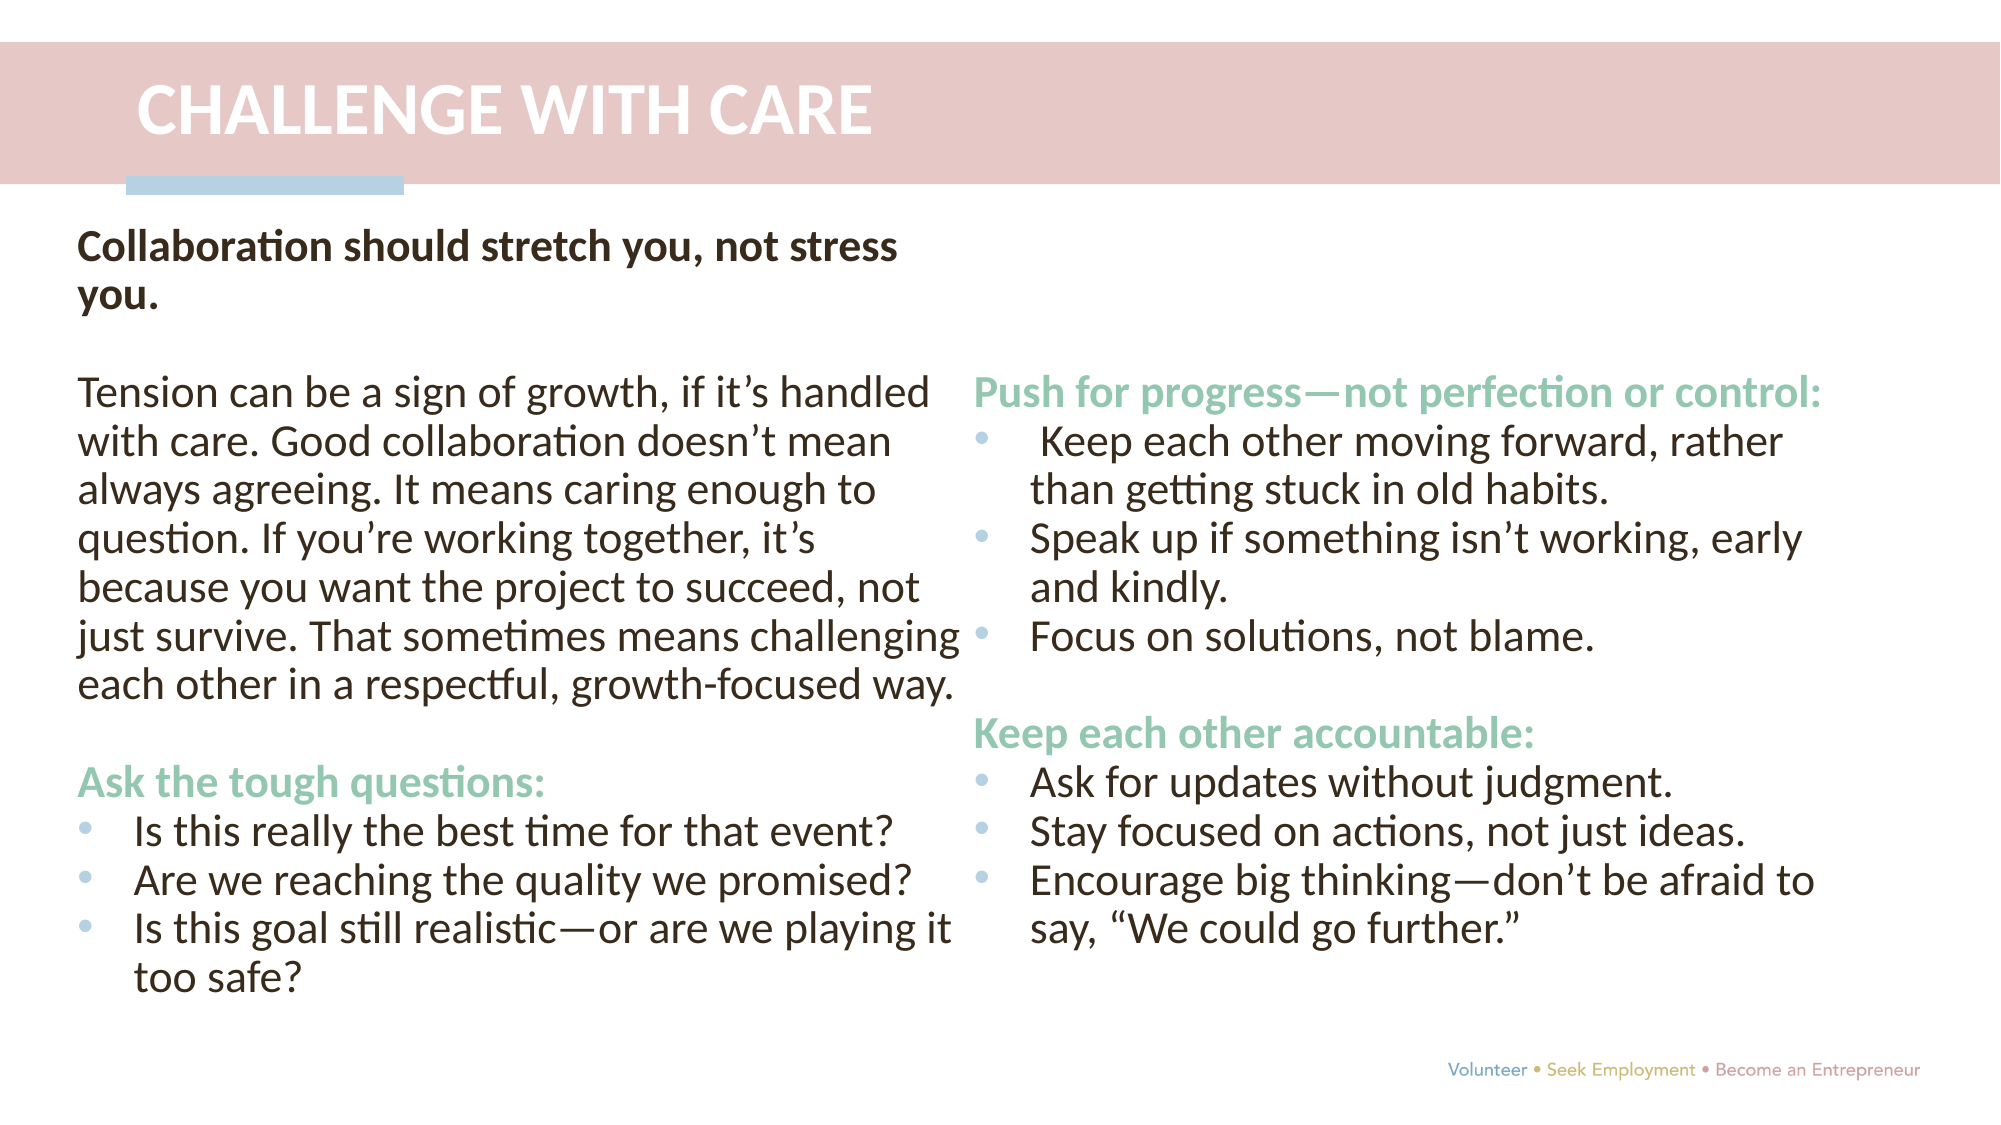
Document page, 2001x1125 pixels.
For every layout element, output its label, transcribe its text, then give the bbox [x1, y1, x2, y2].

list CHALLENGE WITH CARE [123, 51, 1913, 170]
picture [1418, 1046, 1971, 1103]
list Collaboration should stretch you, not stress you. Tension can be a sign of growth, if it’s handled with care. Good collaboration doesn’t mean always agreeing. It means caring enough to question. If you’re working together, it’s because you want the project to succeed, not just survive. That sometimes means challenging each other in a respectful, growth-focused way. Ask the tough questions: Is this really the best time for that event? Are we reaching the quality we promised? Is this goal still realistic—or are we playing it too safe? Push for progress—not perfection or control: Keep each other moving forward, rather than getting stuck in old habits. Speak up if something isn’t working, early and kindly. Focus on solutions, not blame. Keep each other accountable: Ask for updates without judgment. Stay focused on actions, not just ideas. Encourage big thinking—don’t be afraid to say, “We could go further.” [62, 214, 1885, 1011]
